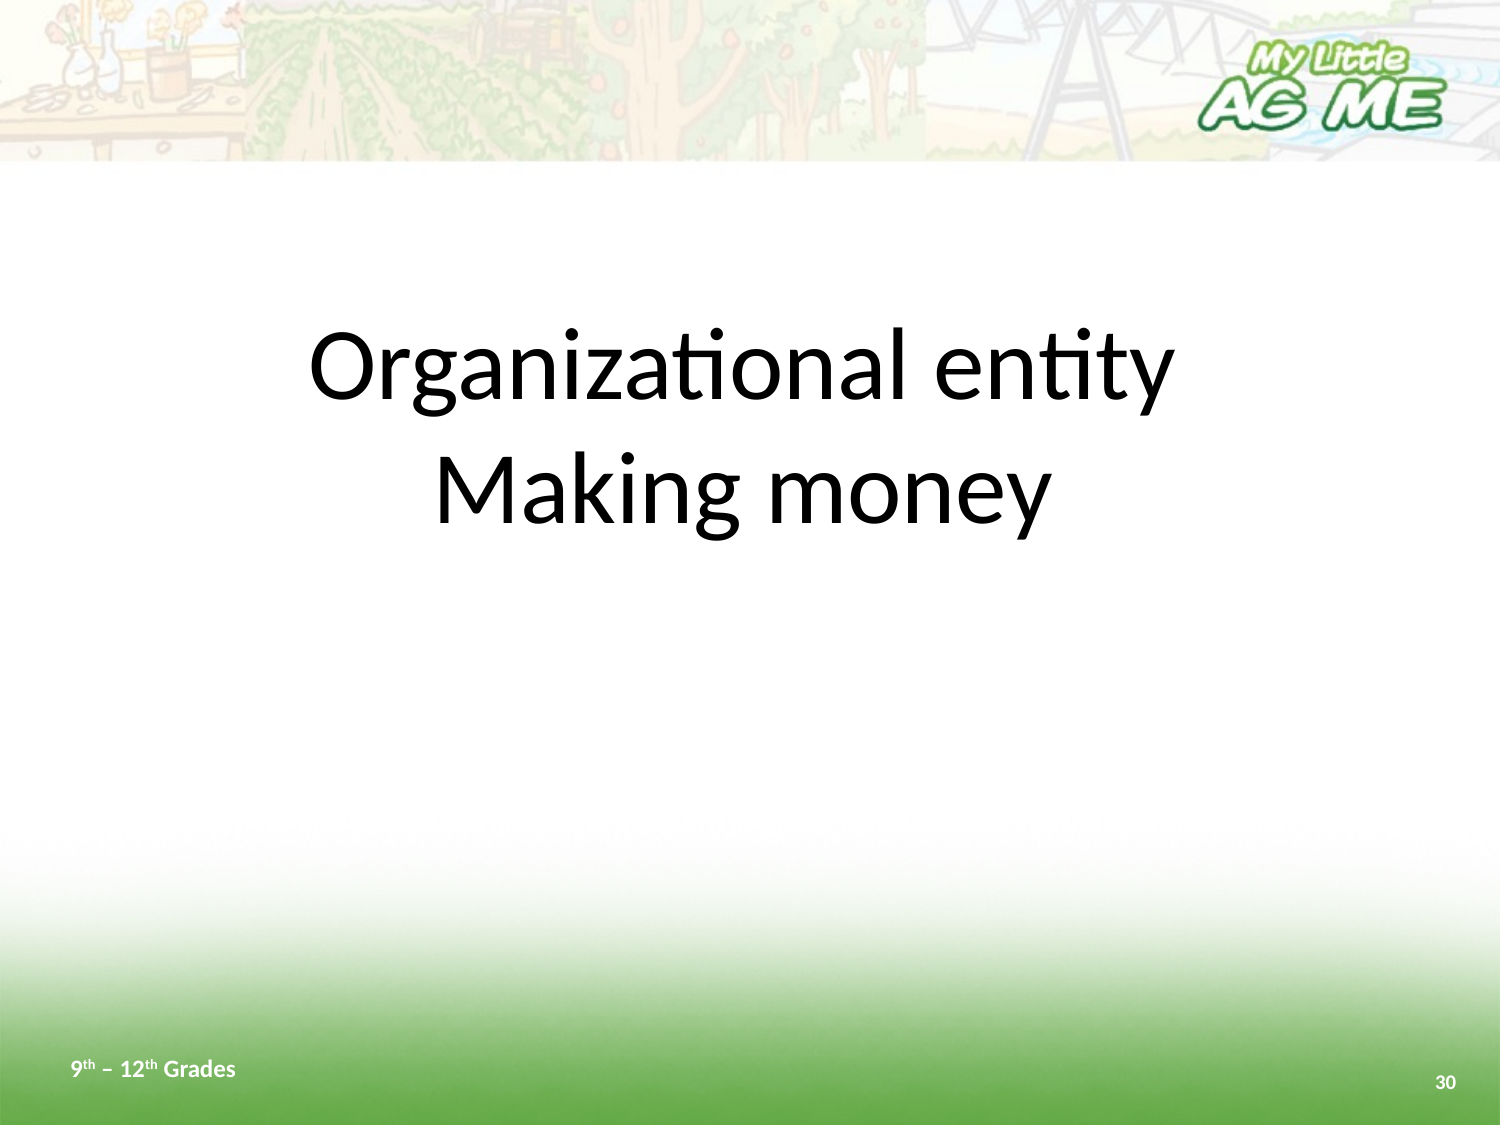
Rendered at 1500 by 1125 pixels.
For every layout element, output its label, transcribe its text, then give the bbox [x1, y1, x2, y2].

picture [0, 0, 1500, 1125]
text_box Organizational entity Making money [133, 288, 1352, 552]
